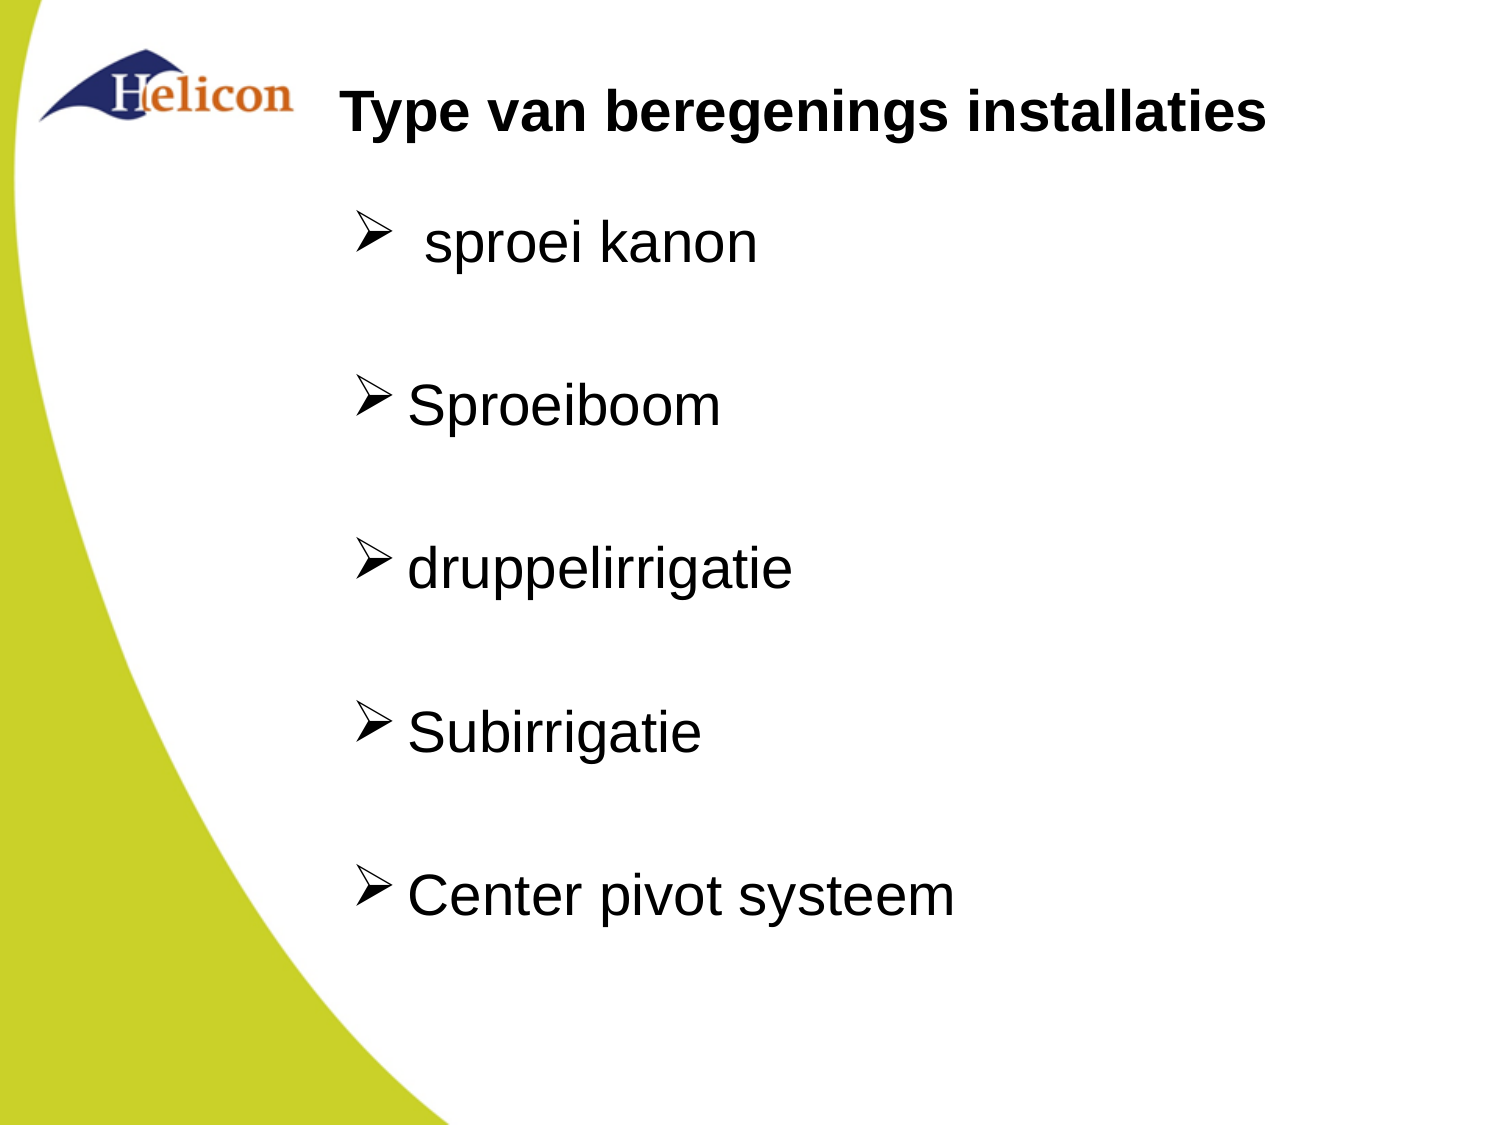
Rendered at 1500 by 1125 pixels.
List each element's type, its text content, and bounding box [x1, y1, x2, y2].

picture [0, 0, 1500, 1125]
title Type van beregenings installaties [324, 54, 1415, 161]
list sproei kanon Sproeiboom druppelirrigatie Subirrigatie Center pivot systeem [336, 196, 1425, 1005]
